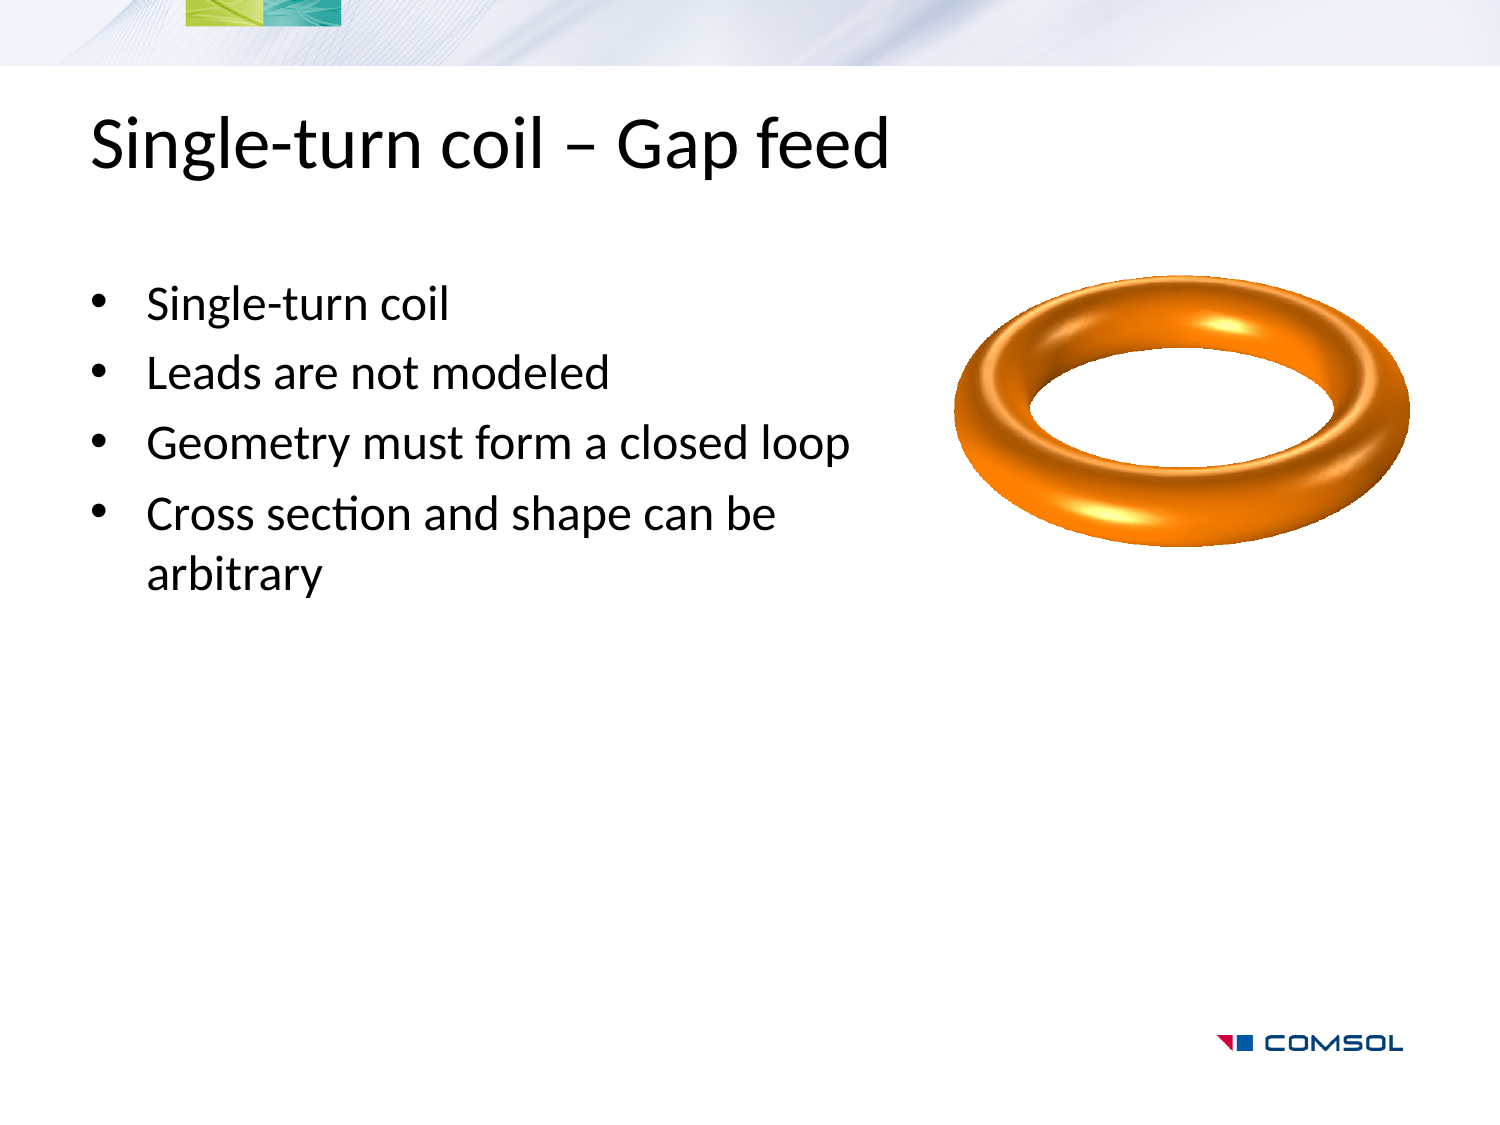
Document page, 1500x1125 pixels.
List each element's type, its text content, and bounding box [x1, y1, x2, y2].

title Single-turn coil – Gap feed [75, 45, 1425, 233]
list Single-turn coil Leads are not modeled Geometry must form a closed loop Cross section and shape can be arbitrary [75, 262, 939, 1005]
picture [0, 0, 1500, 1125]
